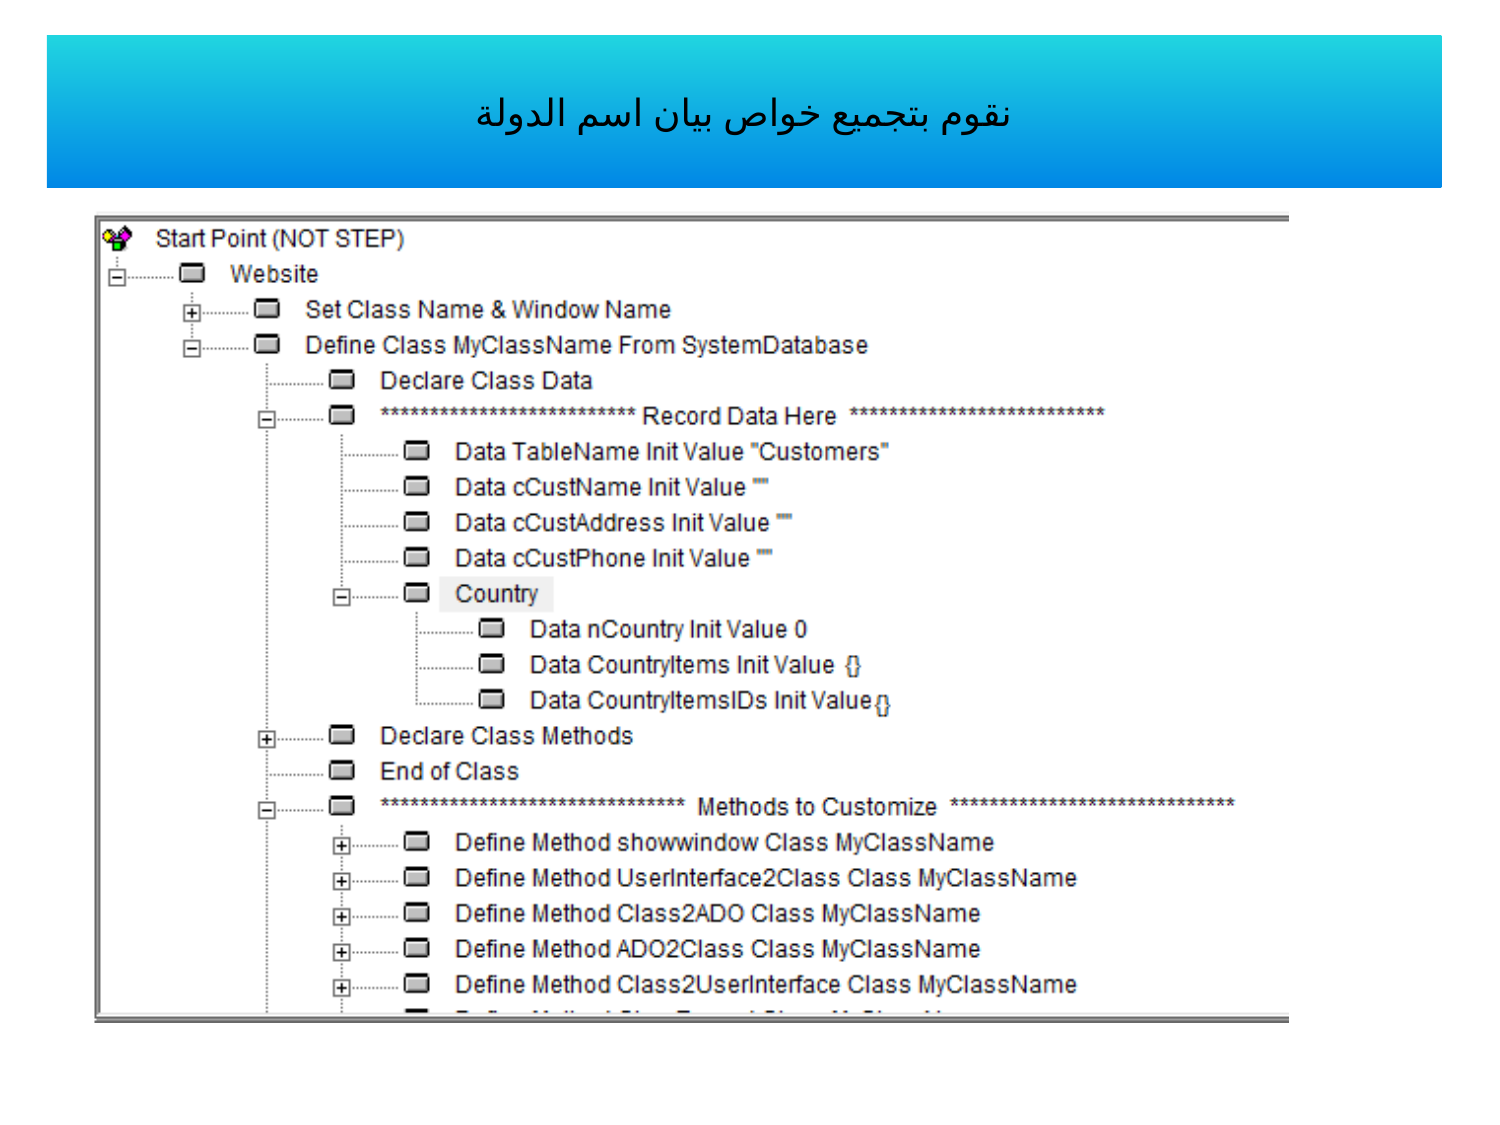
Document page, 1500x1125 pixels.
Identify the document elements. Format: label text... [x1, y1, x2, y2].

title نقوم بتجميع خواص بيان اسم الدولة [46, 35, 1442, 188]
picture [93, 210, 1290, 1023]
